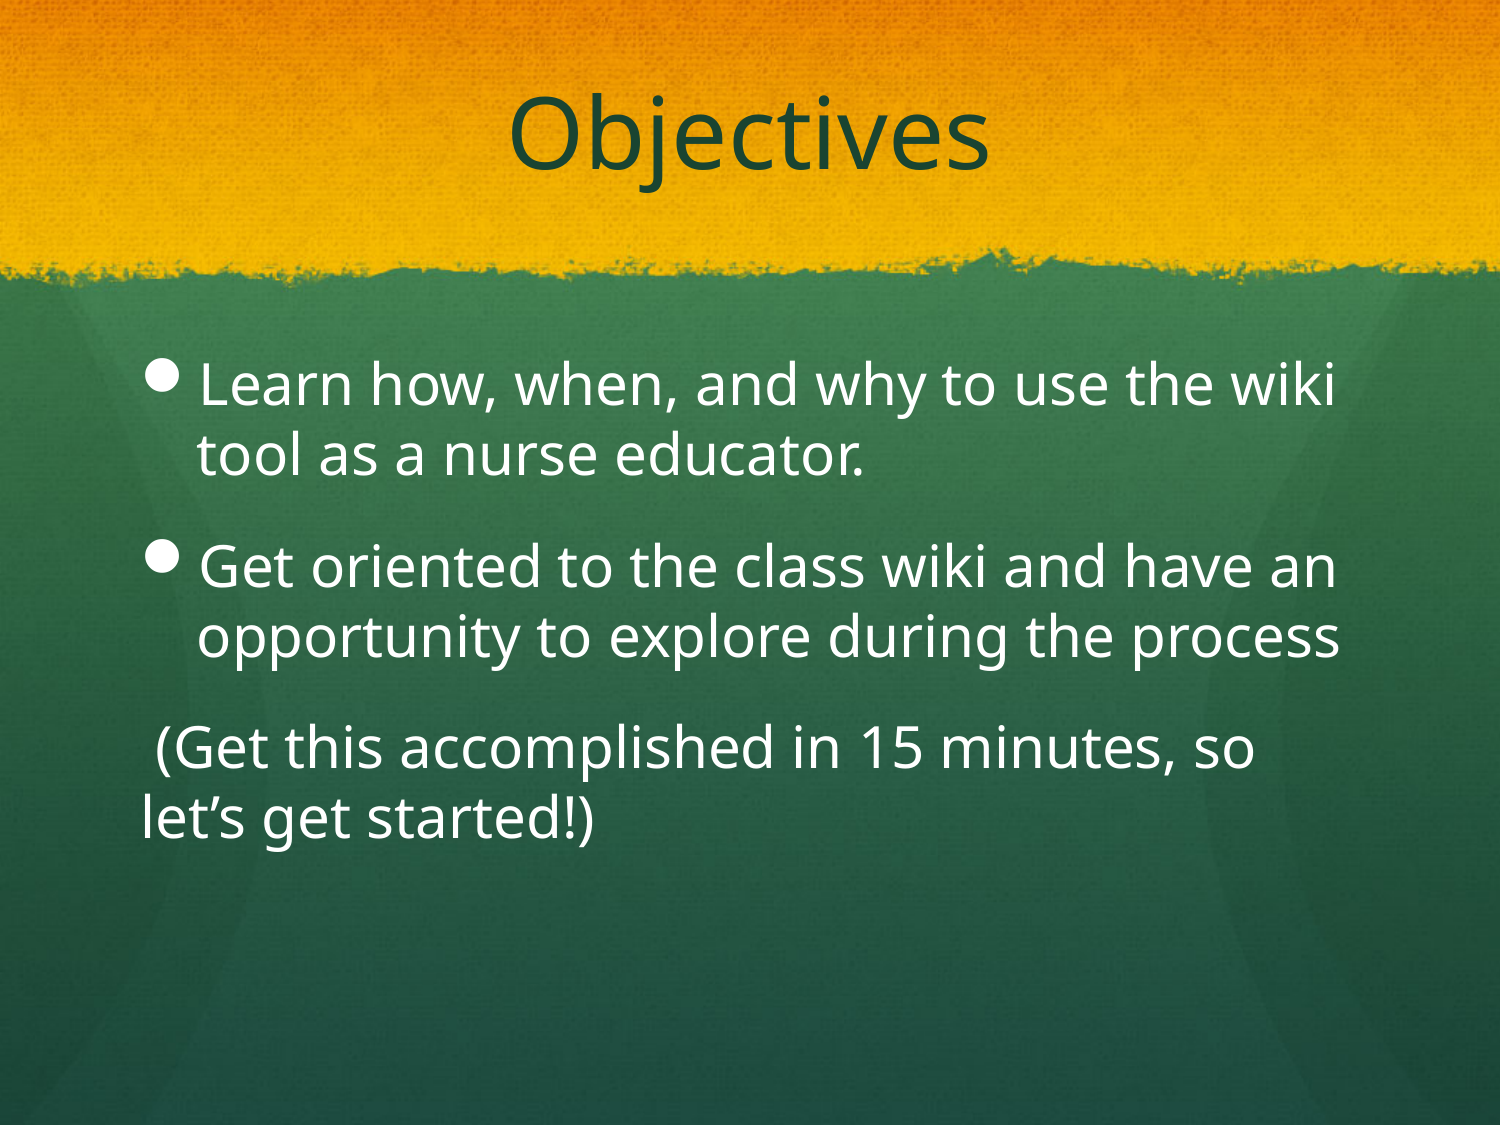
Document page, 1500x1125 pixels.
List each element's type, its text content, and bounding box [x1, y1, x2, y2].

list Learn how, when, and why to use the wiki tool as a nurse educator. Get oriented to the class wiki and have an opportunity to explore during the process (Get this accomplished in 15 minutes, so let’s get started!) [125, 339, 1375, 1026]
picture [0, 0, 1500, 1125]
title Objectives [125, 13, 1375, 246]
